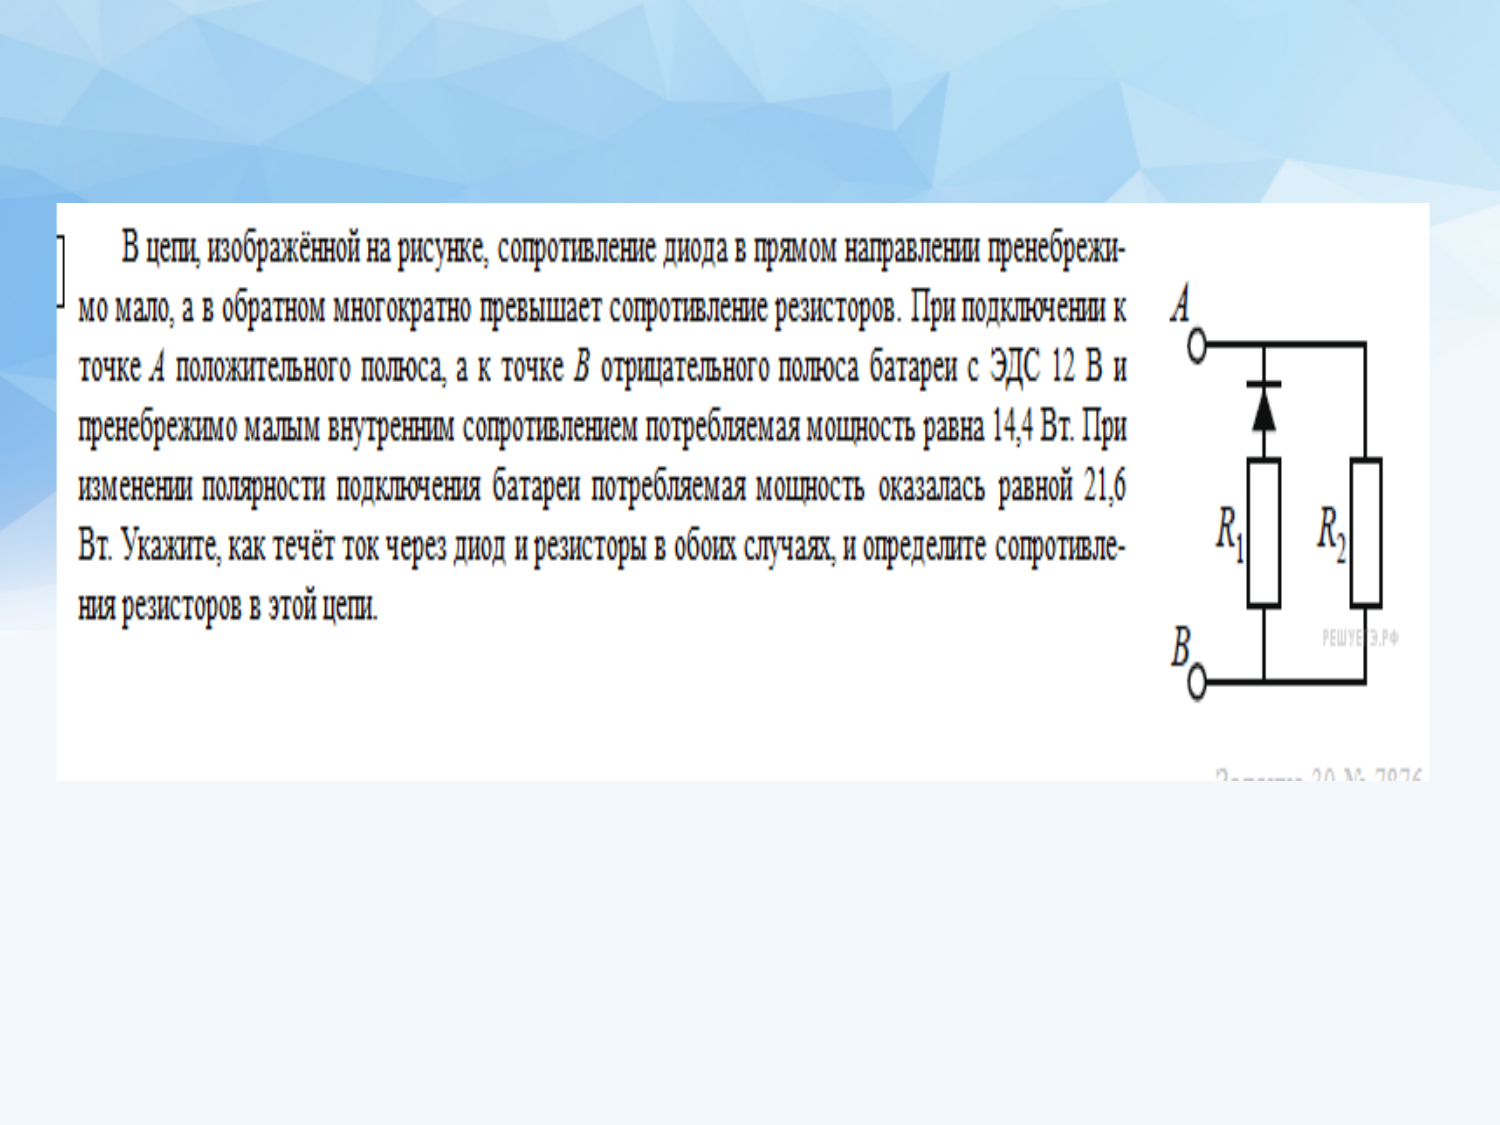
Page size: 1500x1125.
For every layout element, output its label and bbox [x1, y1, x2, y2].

picture [0, 0, 1500, 1125]
list [56, 203, 1430, 781]
